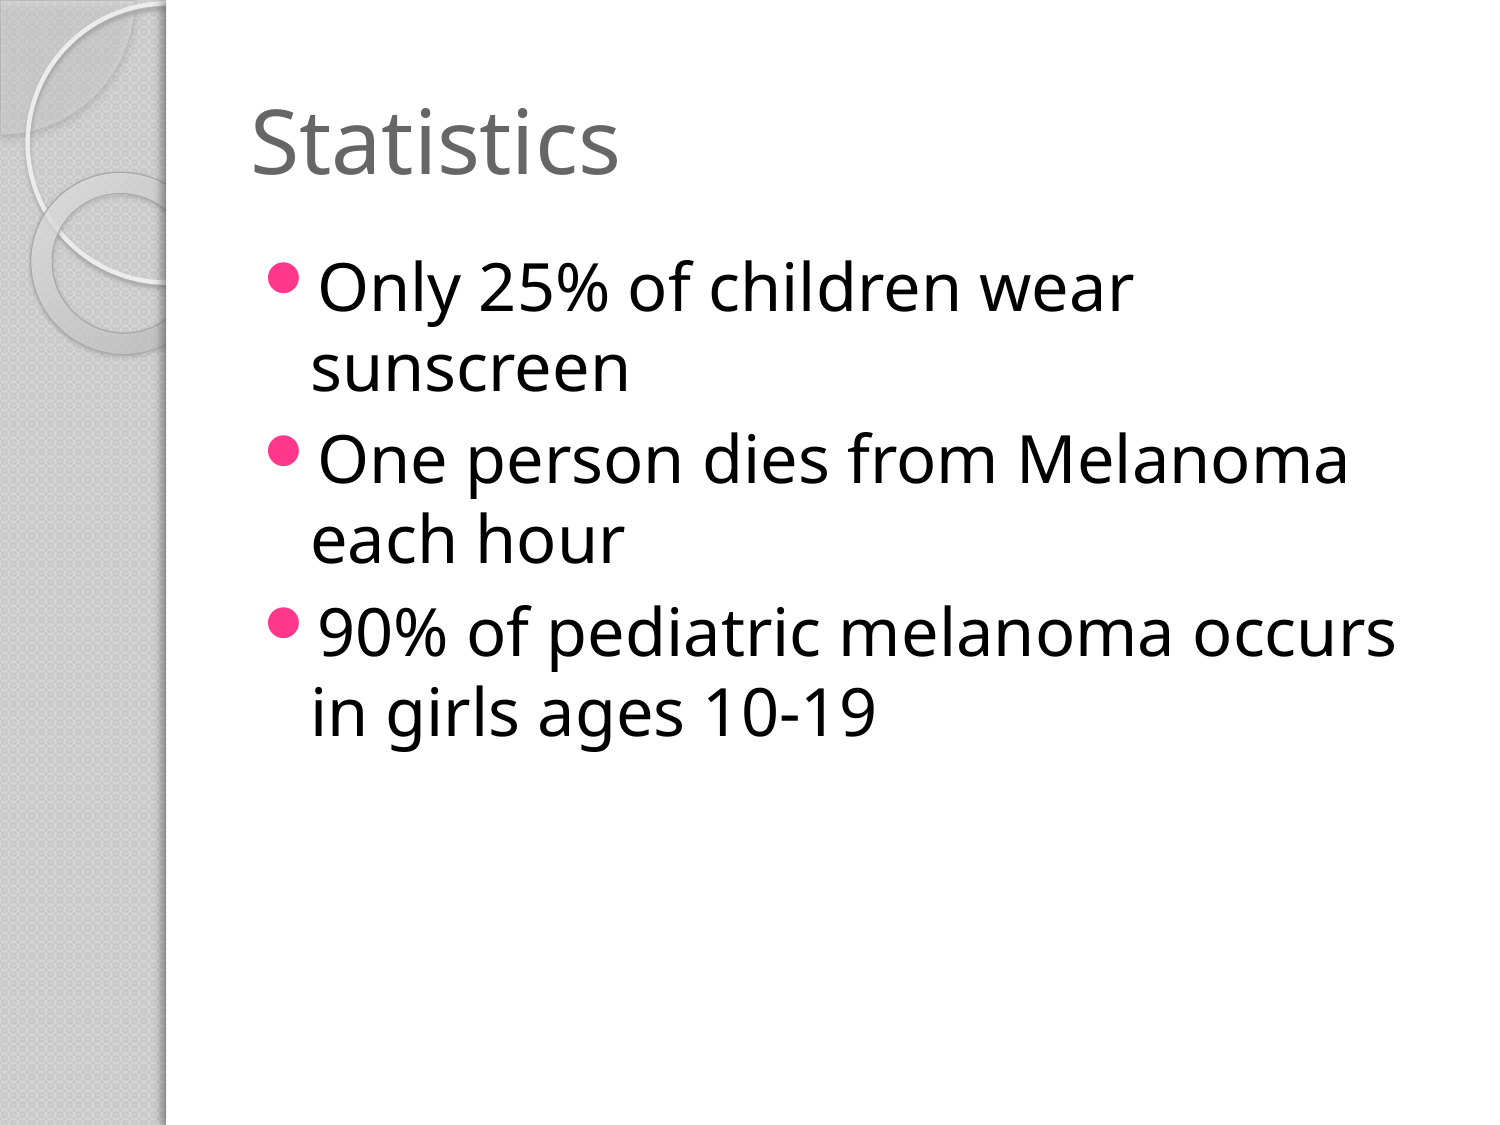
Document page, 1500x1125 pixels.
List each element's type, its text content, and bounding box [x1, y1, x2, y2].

list Only 25% of children wear sunscreen One person dies from Melanoma each hour 90% of pediatric melanoma occurs in girls ages 10-19 [235, 237, 1466, 1025]
title Statistics [235, 45, 1466, 233]
